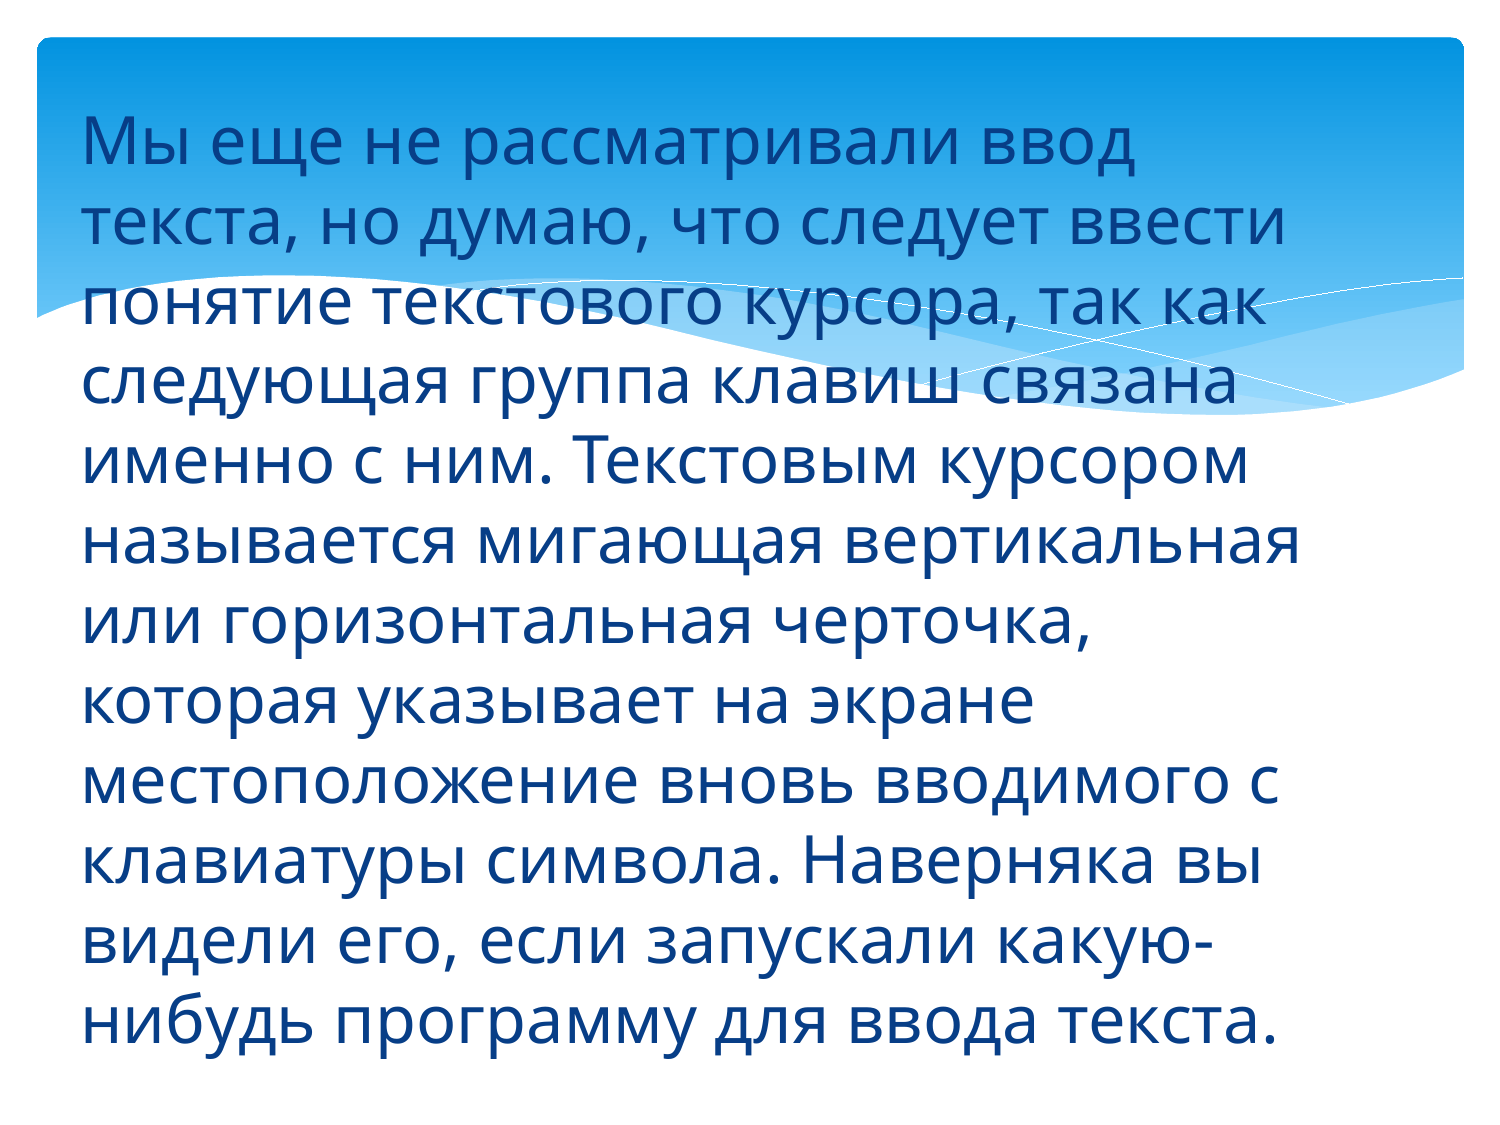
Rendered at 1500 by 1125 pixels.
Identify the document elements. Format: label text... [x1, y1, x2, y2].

list Мы еще не рассматривали ввод текста, но думаю, что следует ввести понятие текстового курсора, так как следующая группа клавиш связана именно с ним. Текстовым курсором называется мигающая вертикальная или горизонтальная черточка, которая указывает на экране местоположение вновь вводимого с клавиатуры символа. Наверняка вы видели его, если запускали какую-нибудь программу для ввода текста. [64, 90, 1359, 1005]
